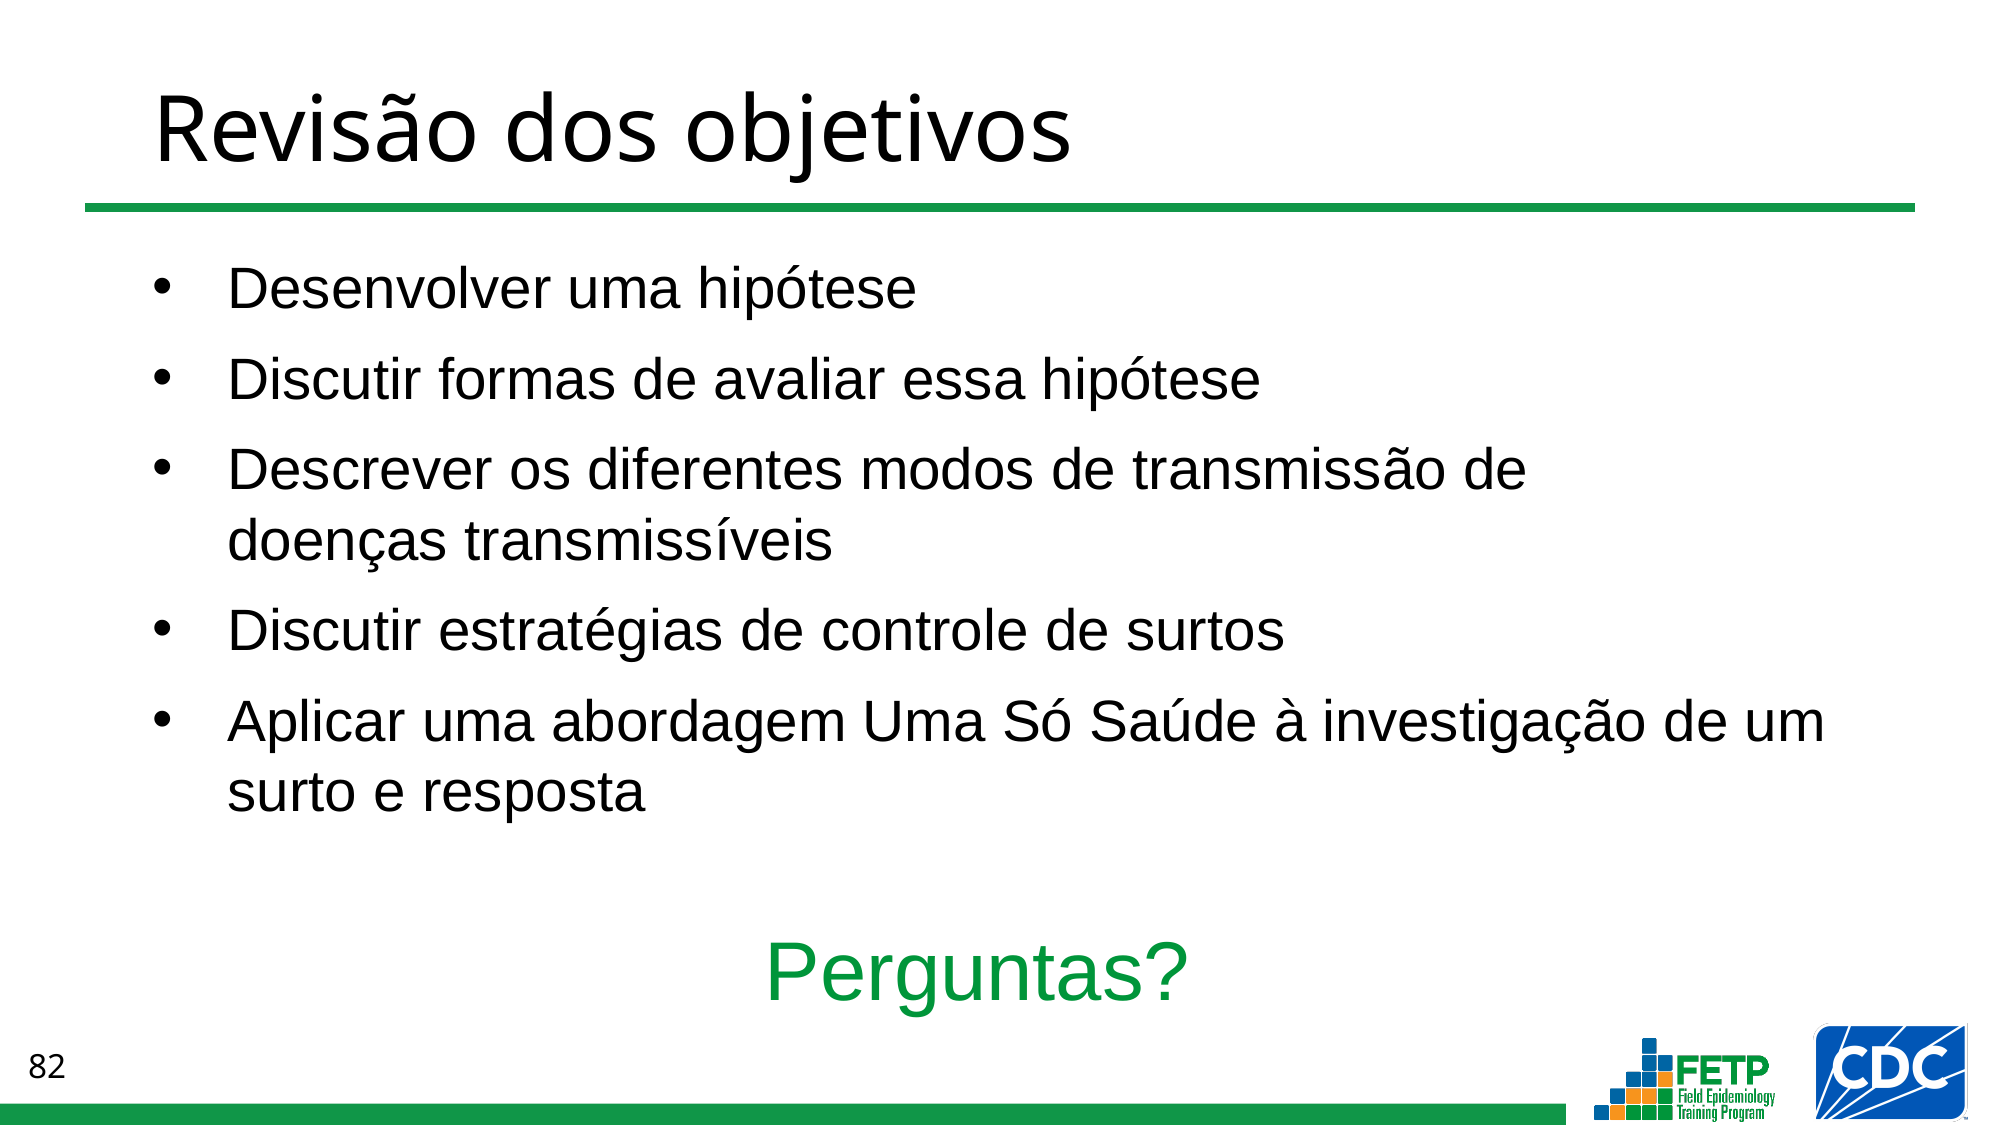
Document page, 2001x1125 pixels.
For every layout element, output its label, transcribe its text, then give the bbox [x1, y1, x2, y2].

picture [1594, 1038, 1775, 1122]
text_box Perguntas? [708, 909, 1247, 1025]
picture [1813, 1023, 1968, 1122]
title Revisão dos objetivos [137, 75, 1863, 207]
list Desenvolver uma hipótese Discutir formas de avaliar essa hipótese Descrever os diferentes modos de transmissão de doenças transmissíveis Discutir estratégias de controle de surtos Aplicar uma abordagem Uma Só Saúde à investigação de um surto e resposta [137, 242, 1863, 1004]
